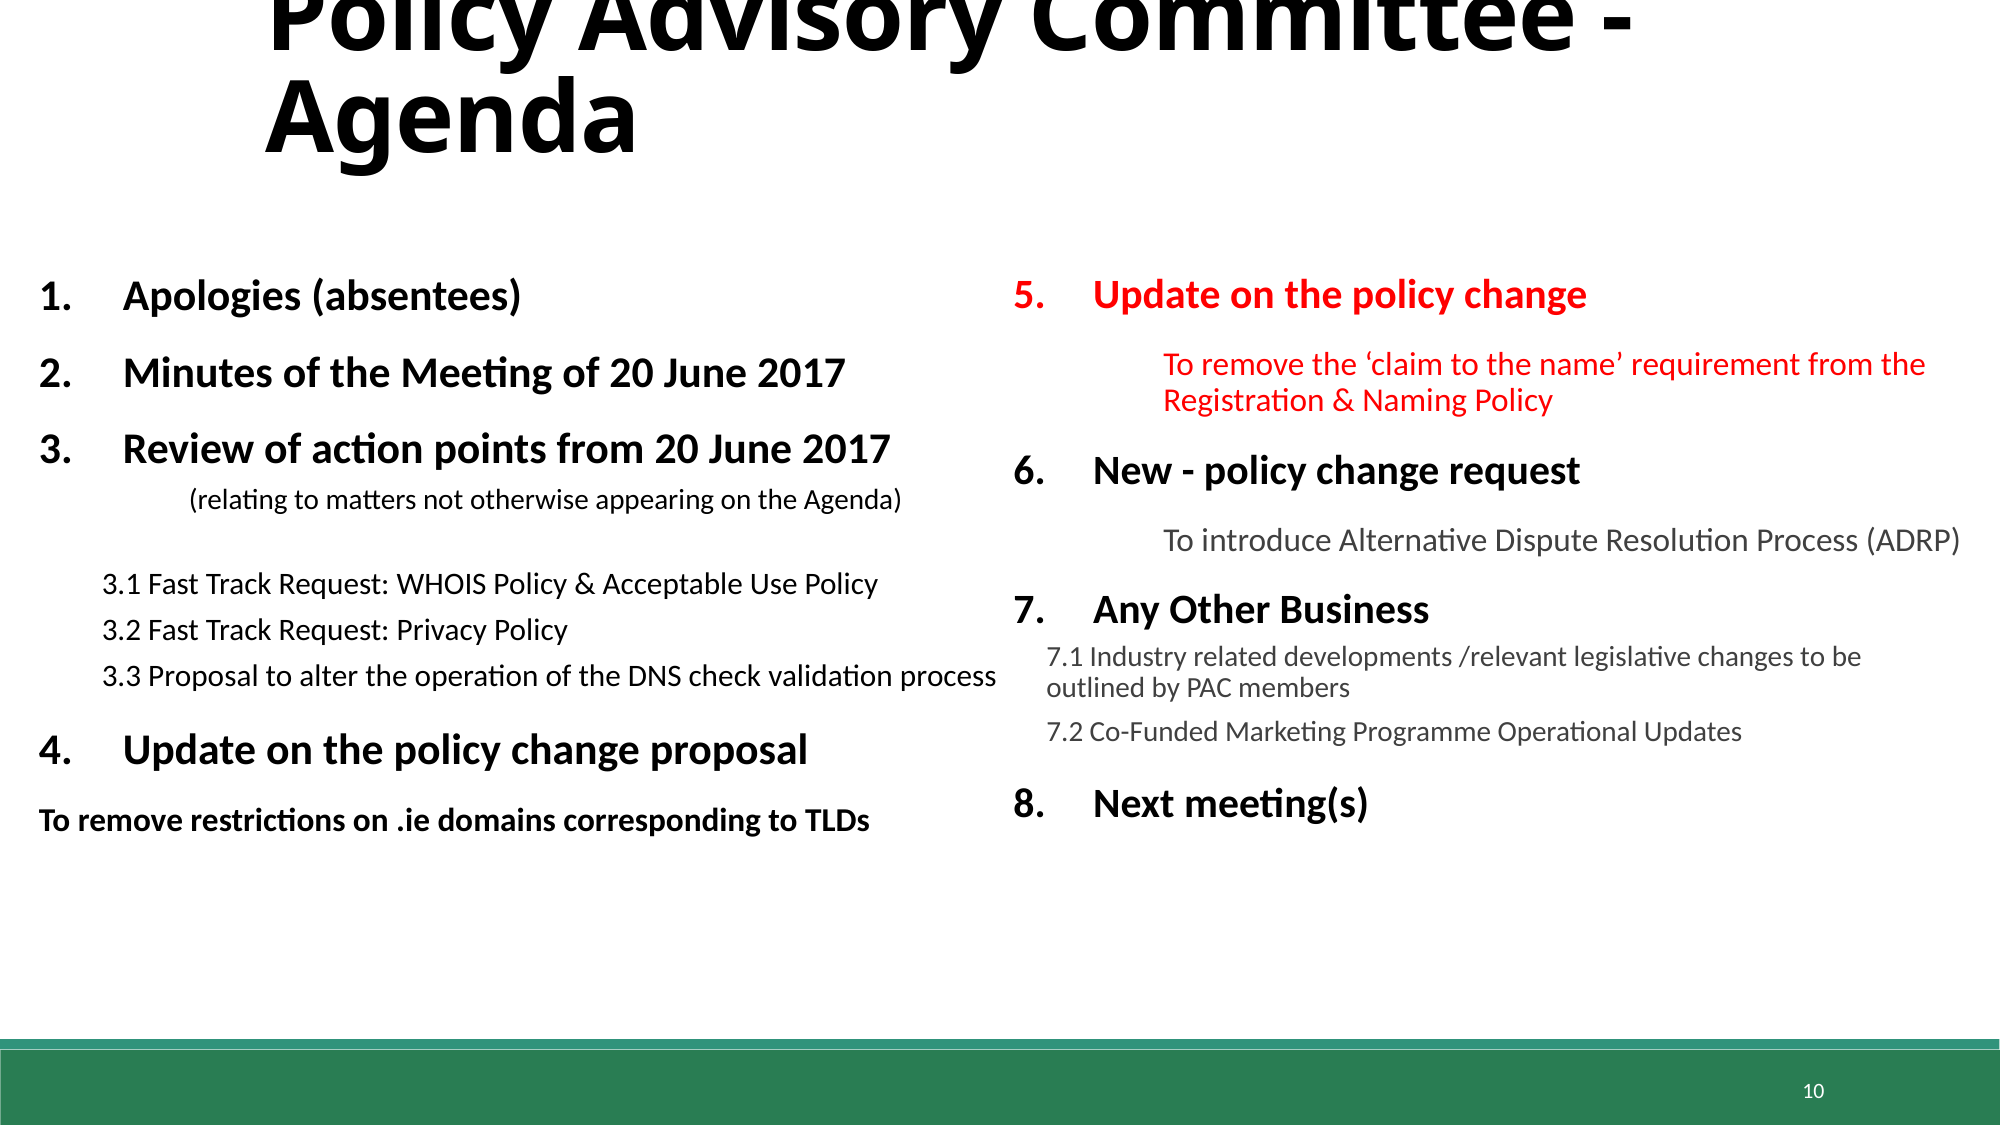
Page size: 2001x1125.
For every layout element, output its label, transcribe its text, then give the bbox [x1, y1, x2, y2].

slide_number 10 [1624, 1059, 1840, 1120]
list 1. Apologies (absentees) 2. Minutes of the Meeting of 20 June 2017 3. Review of action points from 20 June 2017 (relating to matters not otherwise appearing on the Agenda) 3.1 Fast Track Request: WHOIS Policy & Acceptable Use Policy 3.2 Fast Track Request: Privacy Policy 3.3 Proposal to alter the operation of the DNS check validation process 4. Update on the policy change proposal To remove restrictions on .ie domains corresponding to TLDs [38, 265, 1001, 1090]
title Policy Advisory Committee - Agenda [250, 63, 1901, 301]
list 5. Update on the policy change To remove the ‘claim to the name’ requirement from the Registration & Naming Policy 6. New - policy change request To introduce Alternative Dispute Resolution Process (ADRP) 7. Any Other Business 7.1 Industry related developments /relevant legislative changes to be outlined by PAC members 7.2 Co-Funded Marketing Programme Operational Updates 8. Next meeting(s) [1013, 265, 2000, 1046]
